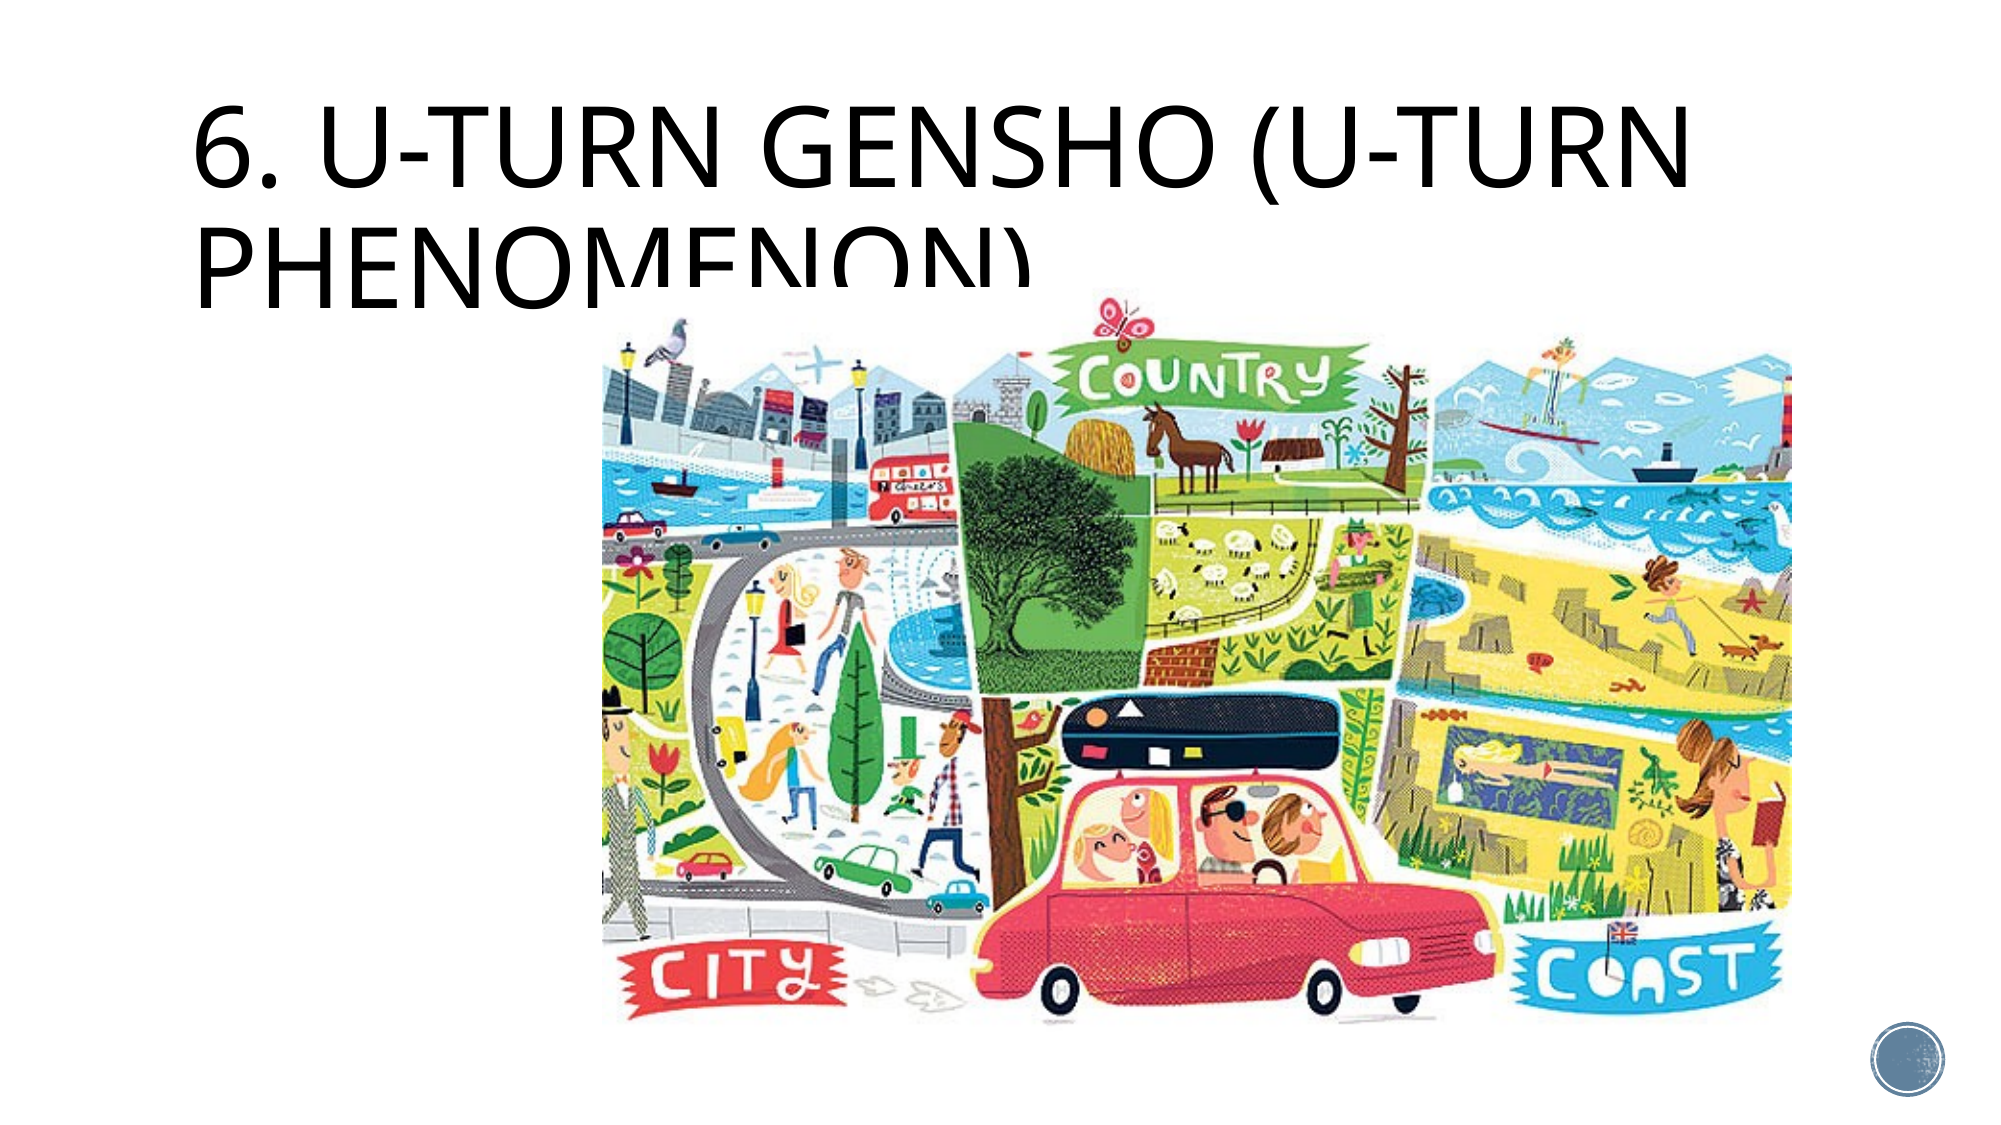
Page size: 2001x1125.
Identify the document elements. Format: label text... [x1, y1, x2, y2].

title 6. U-Turn Gensho (U-Turn Phenomenon) [175, 79, 1826, 344]
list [606, 290, 1790, 1028]
